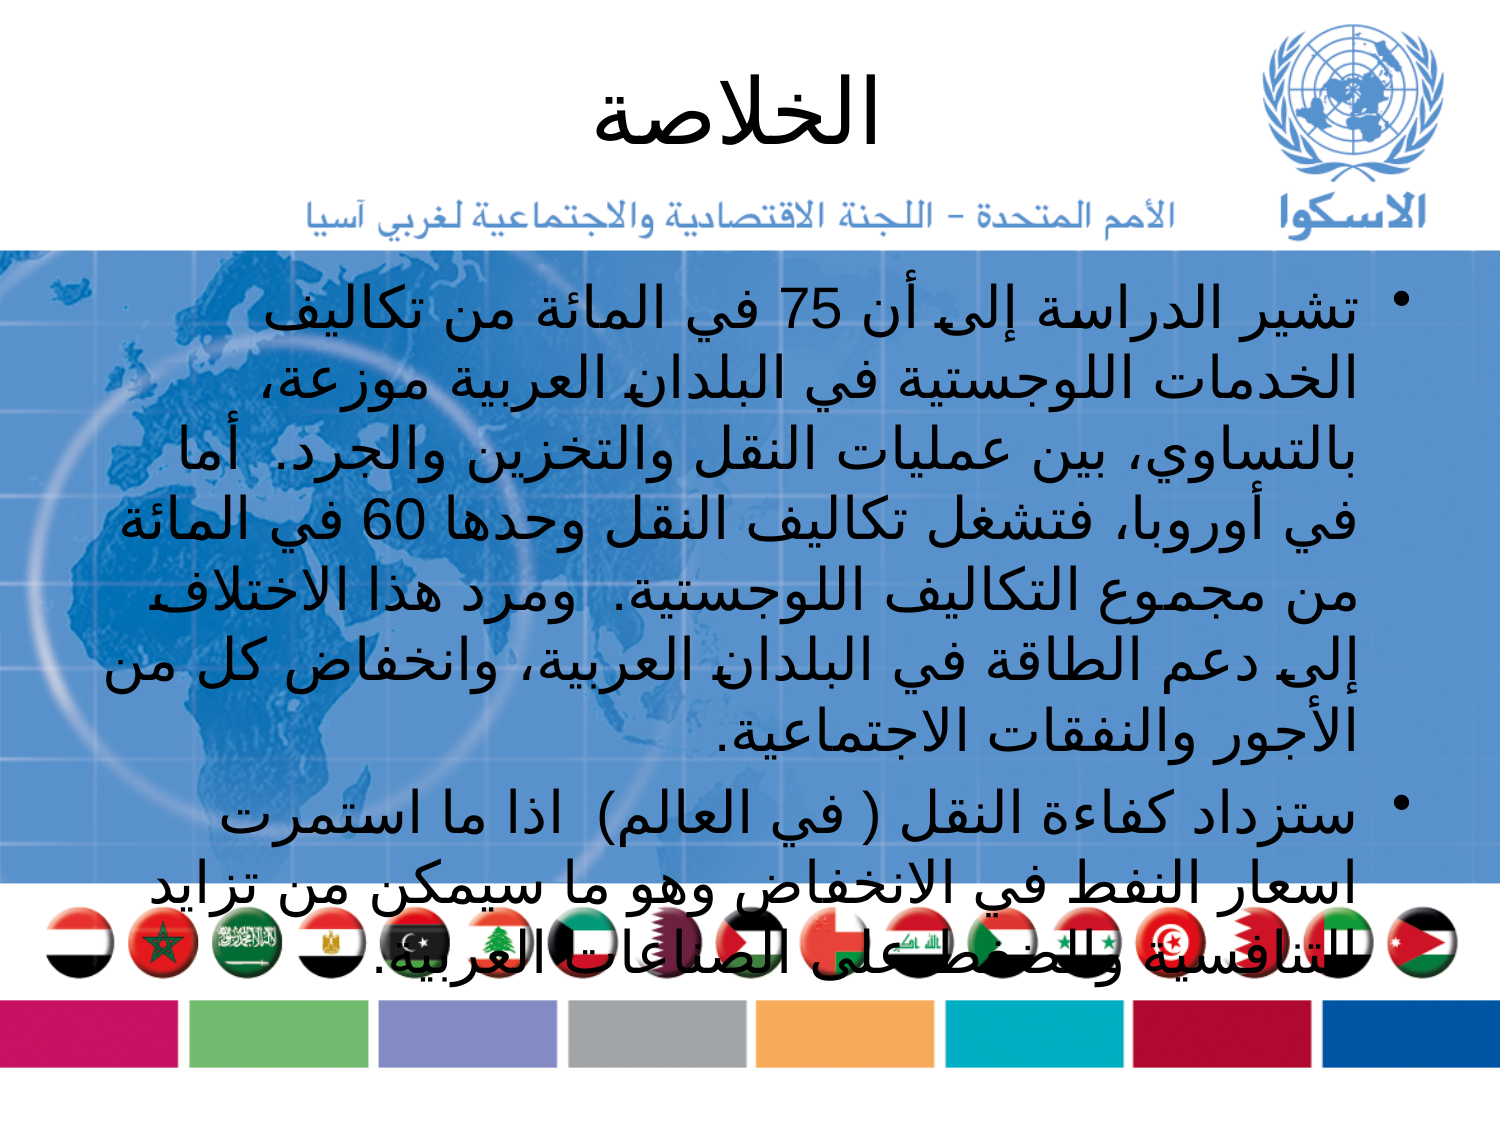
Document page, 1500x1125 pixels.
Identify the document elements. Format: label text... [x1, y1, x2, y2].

list تشير الدراسة إلى أن 75 في المائة من تكاليف الخدمات اللوجستية في البلدان العربية موزعة، بالتساوي، بين عمليات النقل والتخزين والجرد. أما في أوروبا، فتشغل تكاليف النقل وحدها 60 في المائة من مجموع التكاليف اللوجستية. ومرد هذا الاختلاف إلى دعم الطاقة في البلدان العربية، وانخفاض كل من الأجور والنفقات الاجتماعية. ستزداد كفاءة النقل ( في العالم) اذا ما استمرت اسعار النفط في الانخفاض وهو ما سيمكن من تزايد التنافسية والضغط على الصناعات العربية. [75, 262, 1425, 1005]
title الخلاصة [75, 45, 1425, 233]
picture [0, 0, 1500, 1125]
